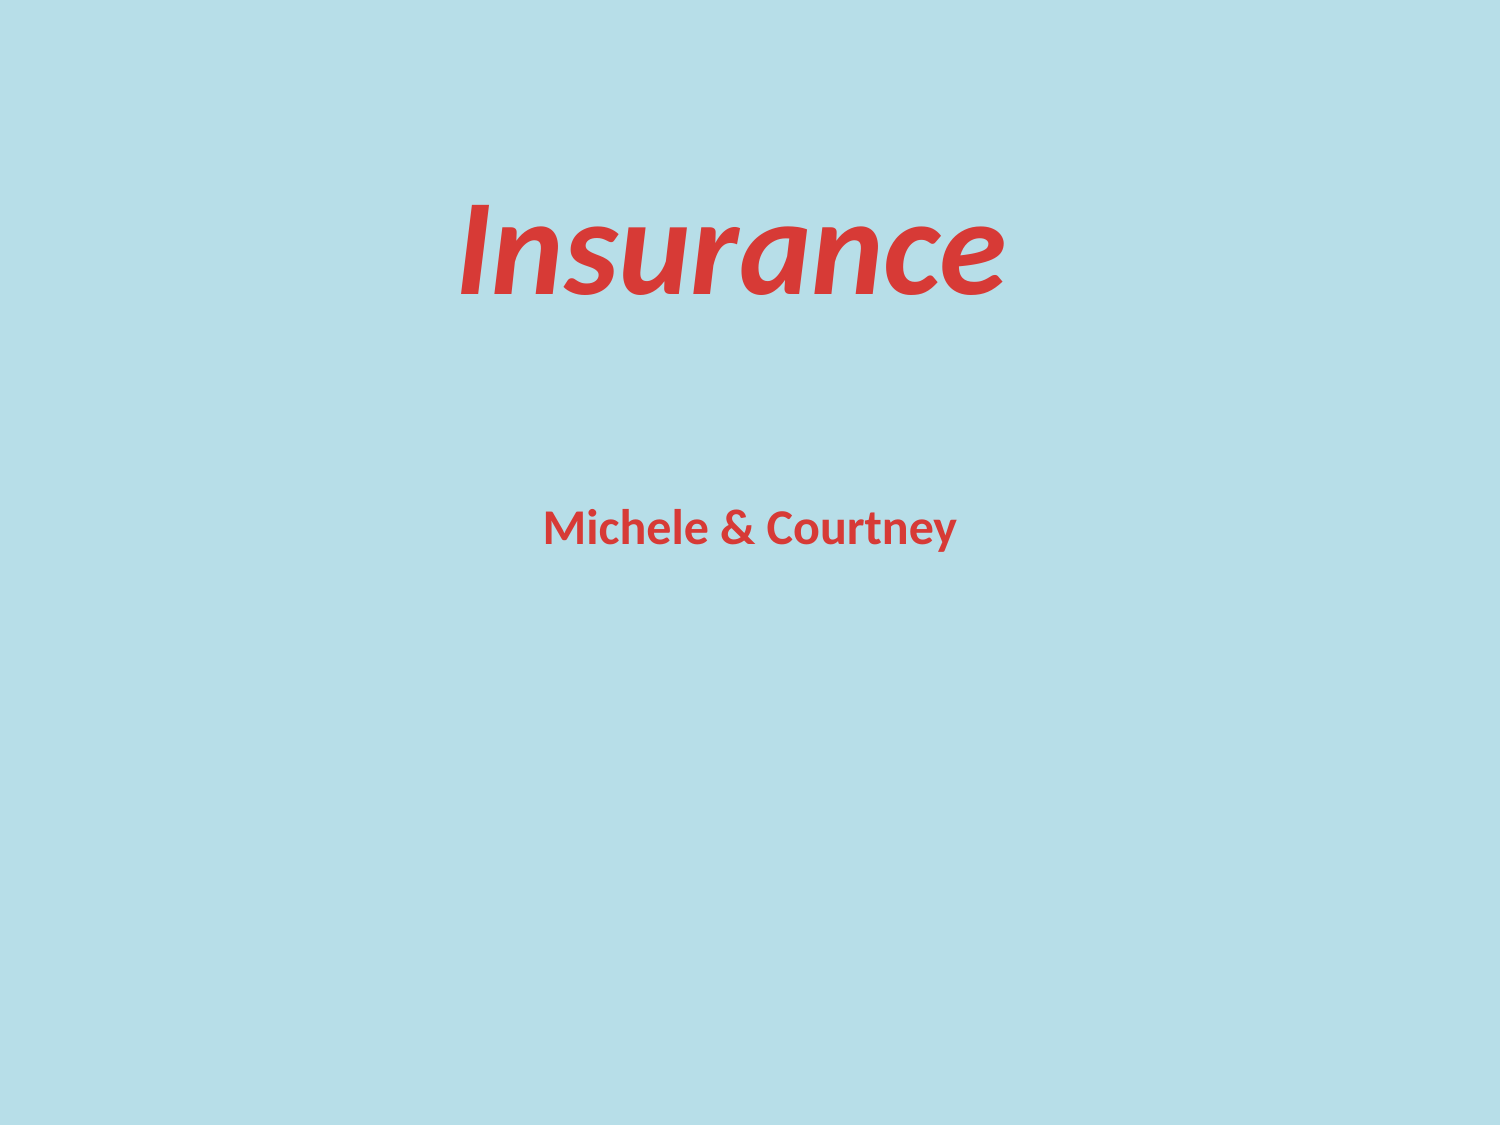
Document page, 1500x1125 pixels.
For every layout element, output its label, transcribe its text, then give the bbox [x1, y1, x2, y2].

text_box Michele & Courtney [527, 486, 973, 562]
text_box Insurance [439, 149, 1023, 330]
